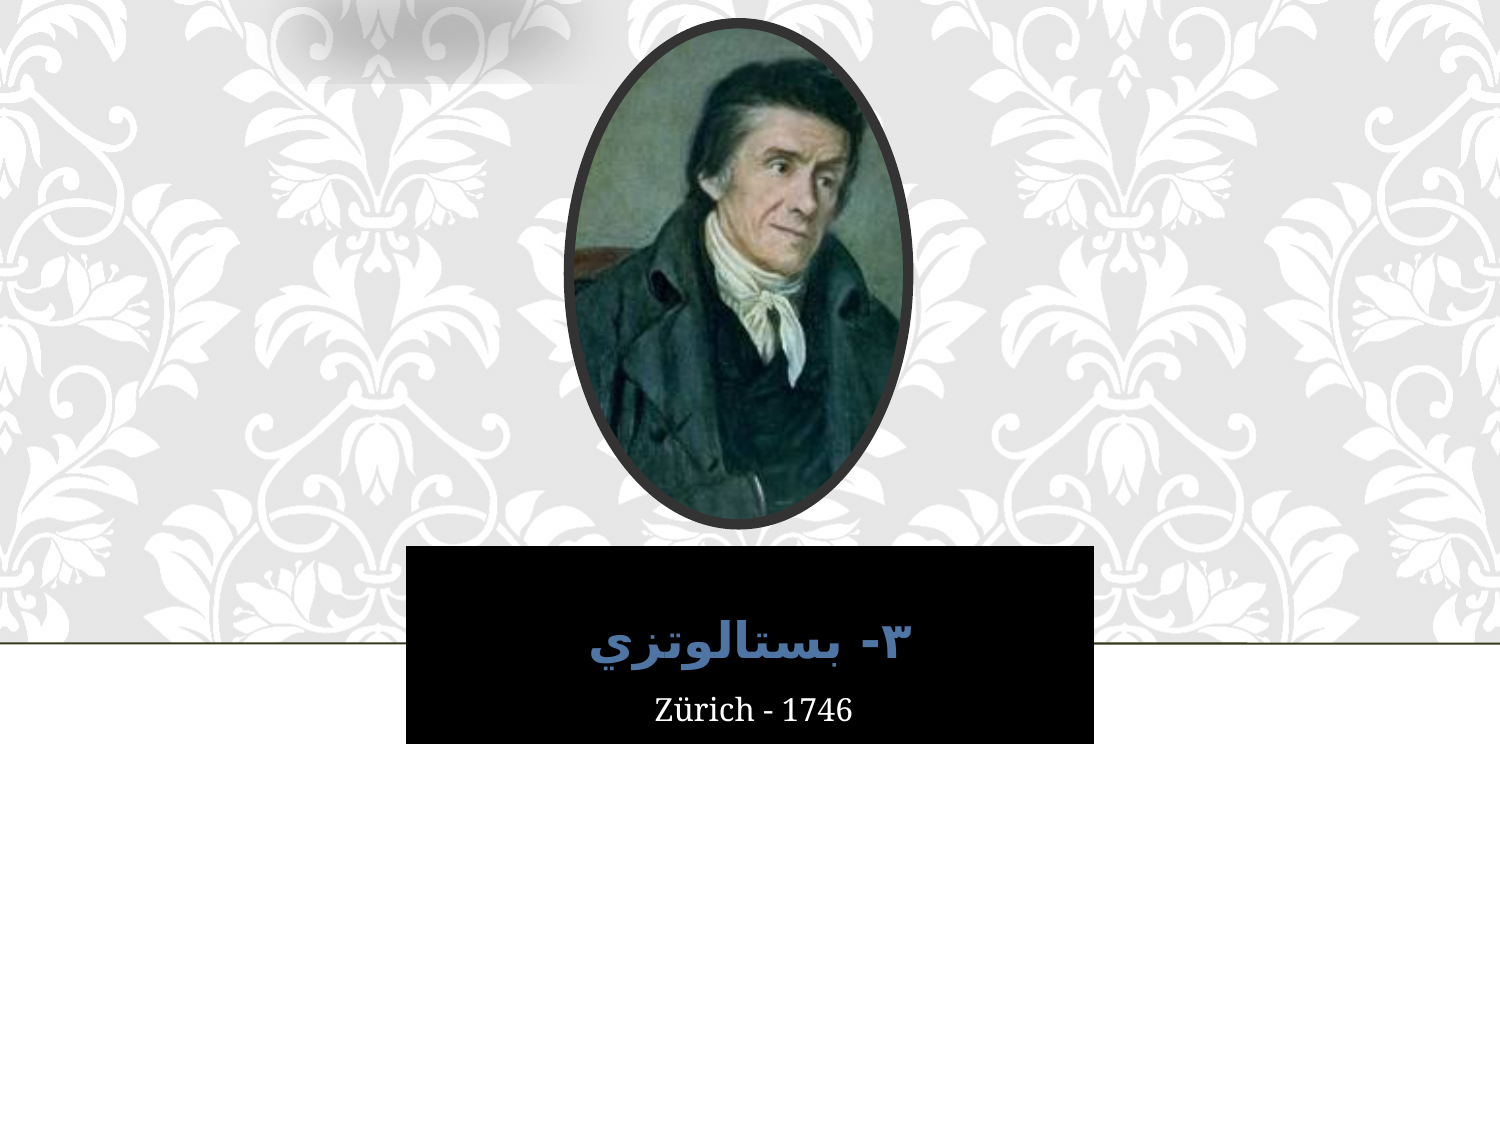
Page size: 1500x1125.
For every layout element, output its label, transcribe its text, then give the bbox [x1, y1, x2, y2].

title ٣- بستالوتزي [407, 544, 1093, 676]
subtitle Zürich - 1746 [413, 670, 1087, 736]
picture [568, 22, 909, 525]
